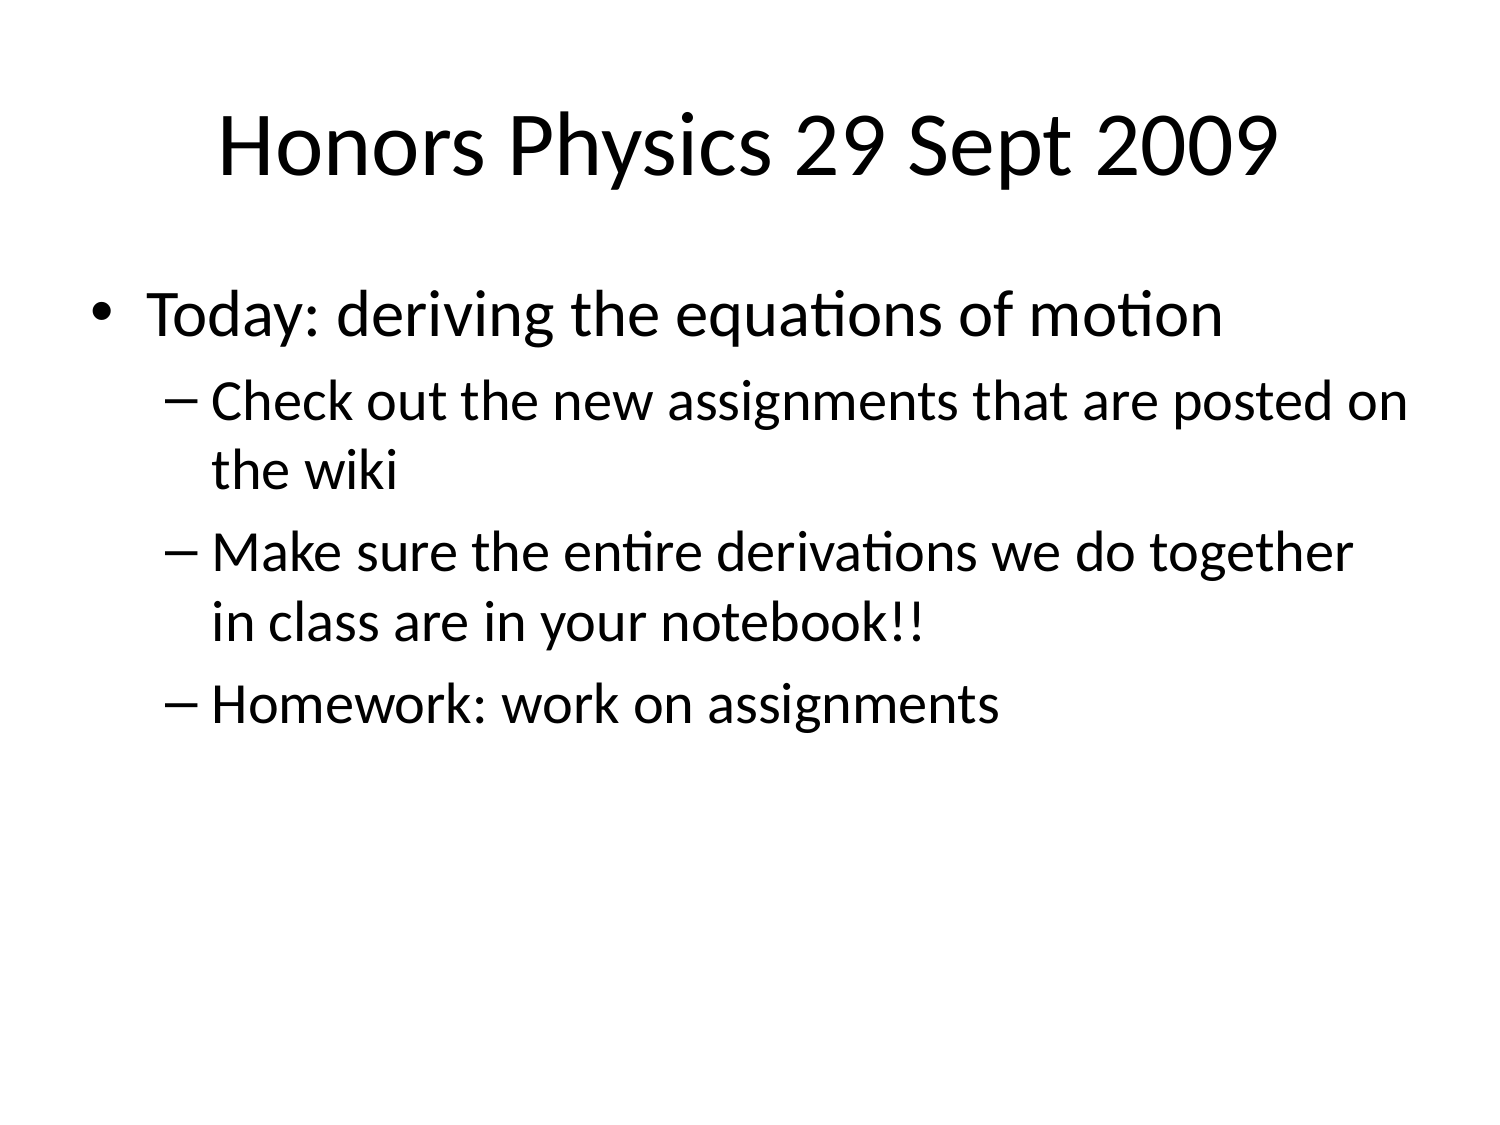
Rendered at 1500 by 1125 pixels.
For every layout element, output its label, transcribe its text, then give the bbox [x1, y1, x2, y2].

title Honors Physics 29 Sept 2009 [75, 45, 1425, 233]
list Today: deriving the equations of motion Check out the new assignments that are posted on the wiki Make sure the entire derivations we do together in class are in your notebook!! Homework: work on assignments [75, 262, 1425, 1005]
